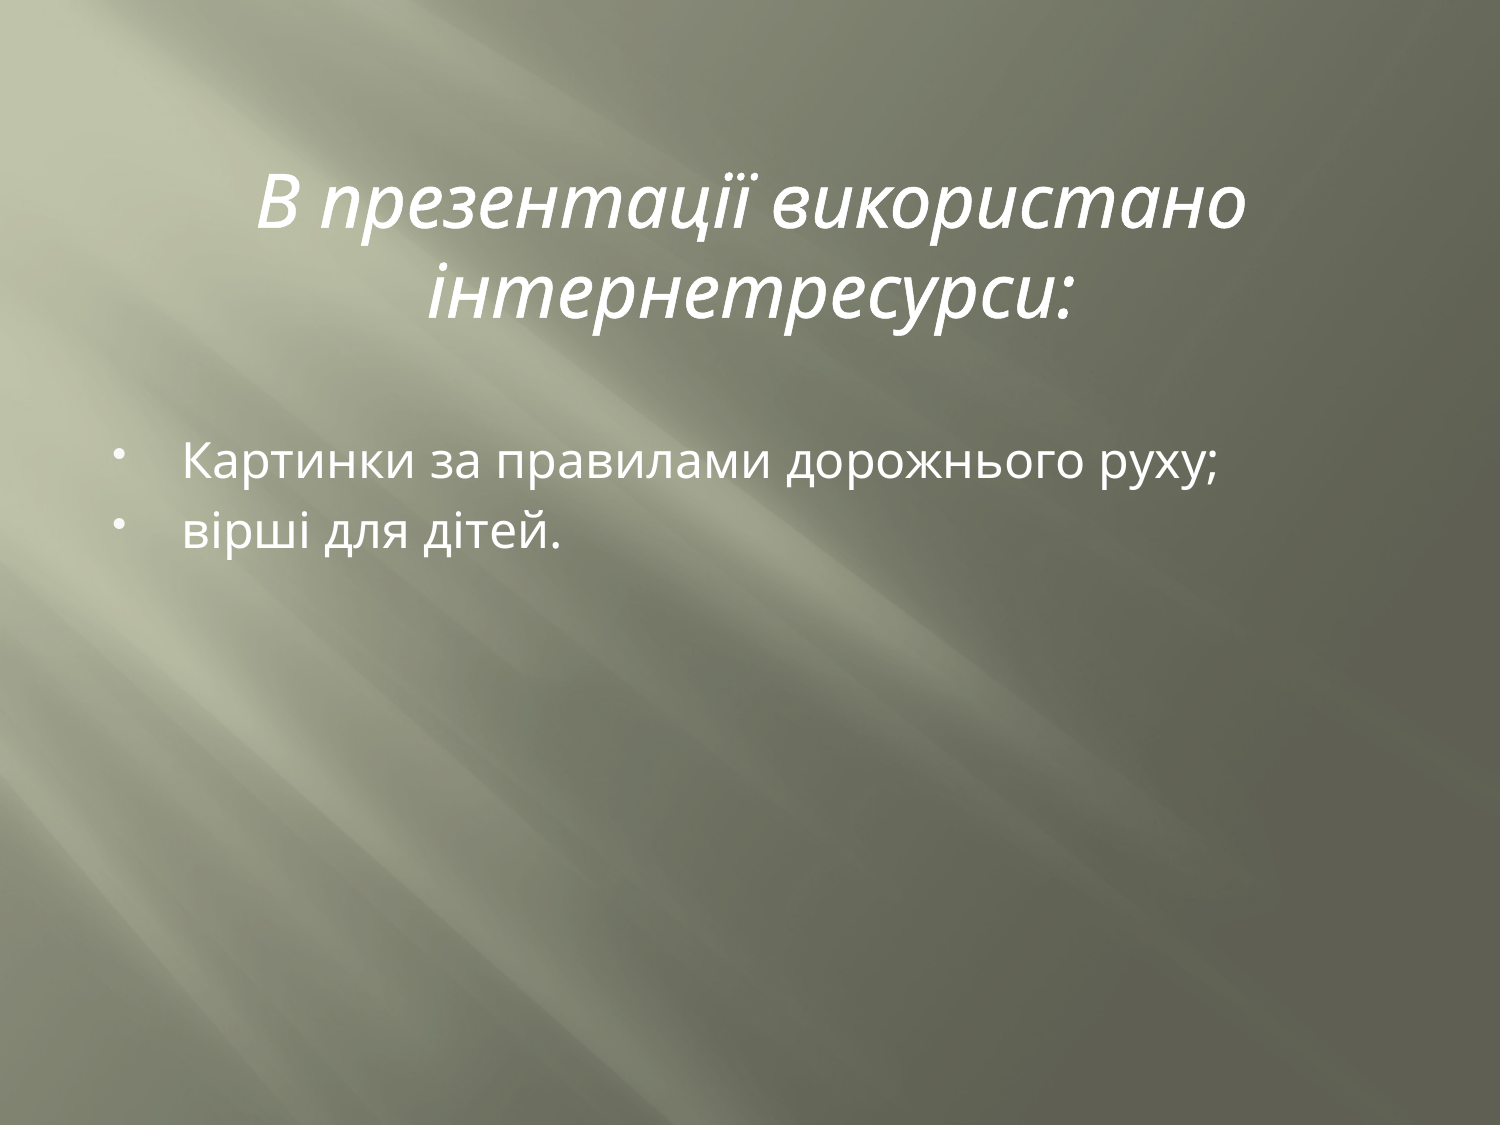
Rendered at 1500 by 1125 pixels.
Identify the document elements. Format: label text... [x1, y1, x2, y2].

list Картинки за правилами дорожнього руху; вірші для дітей. [76, 420, 1427, 1125]
title В презентації використано інтернетресурси: [76, 149, 1427, 337]
